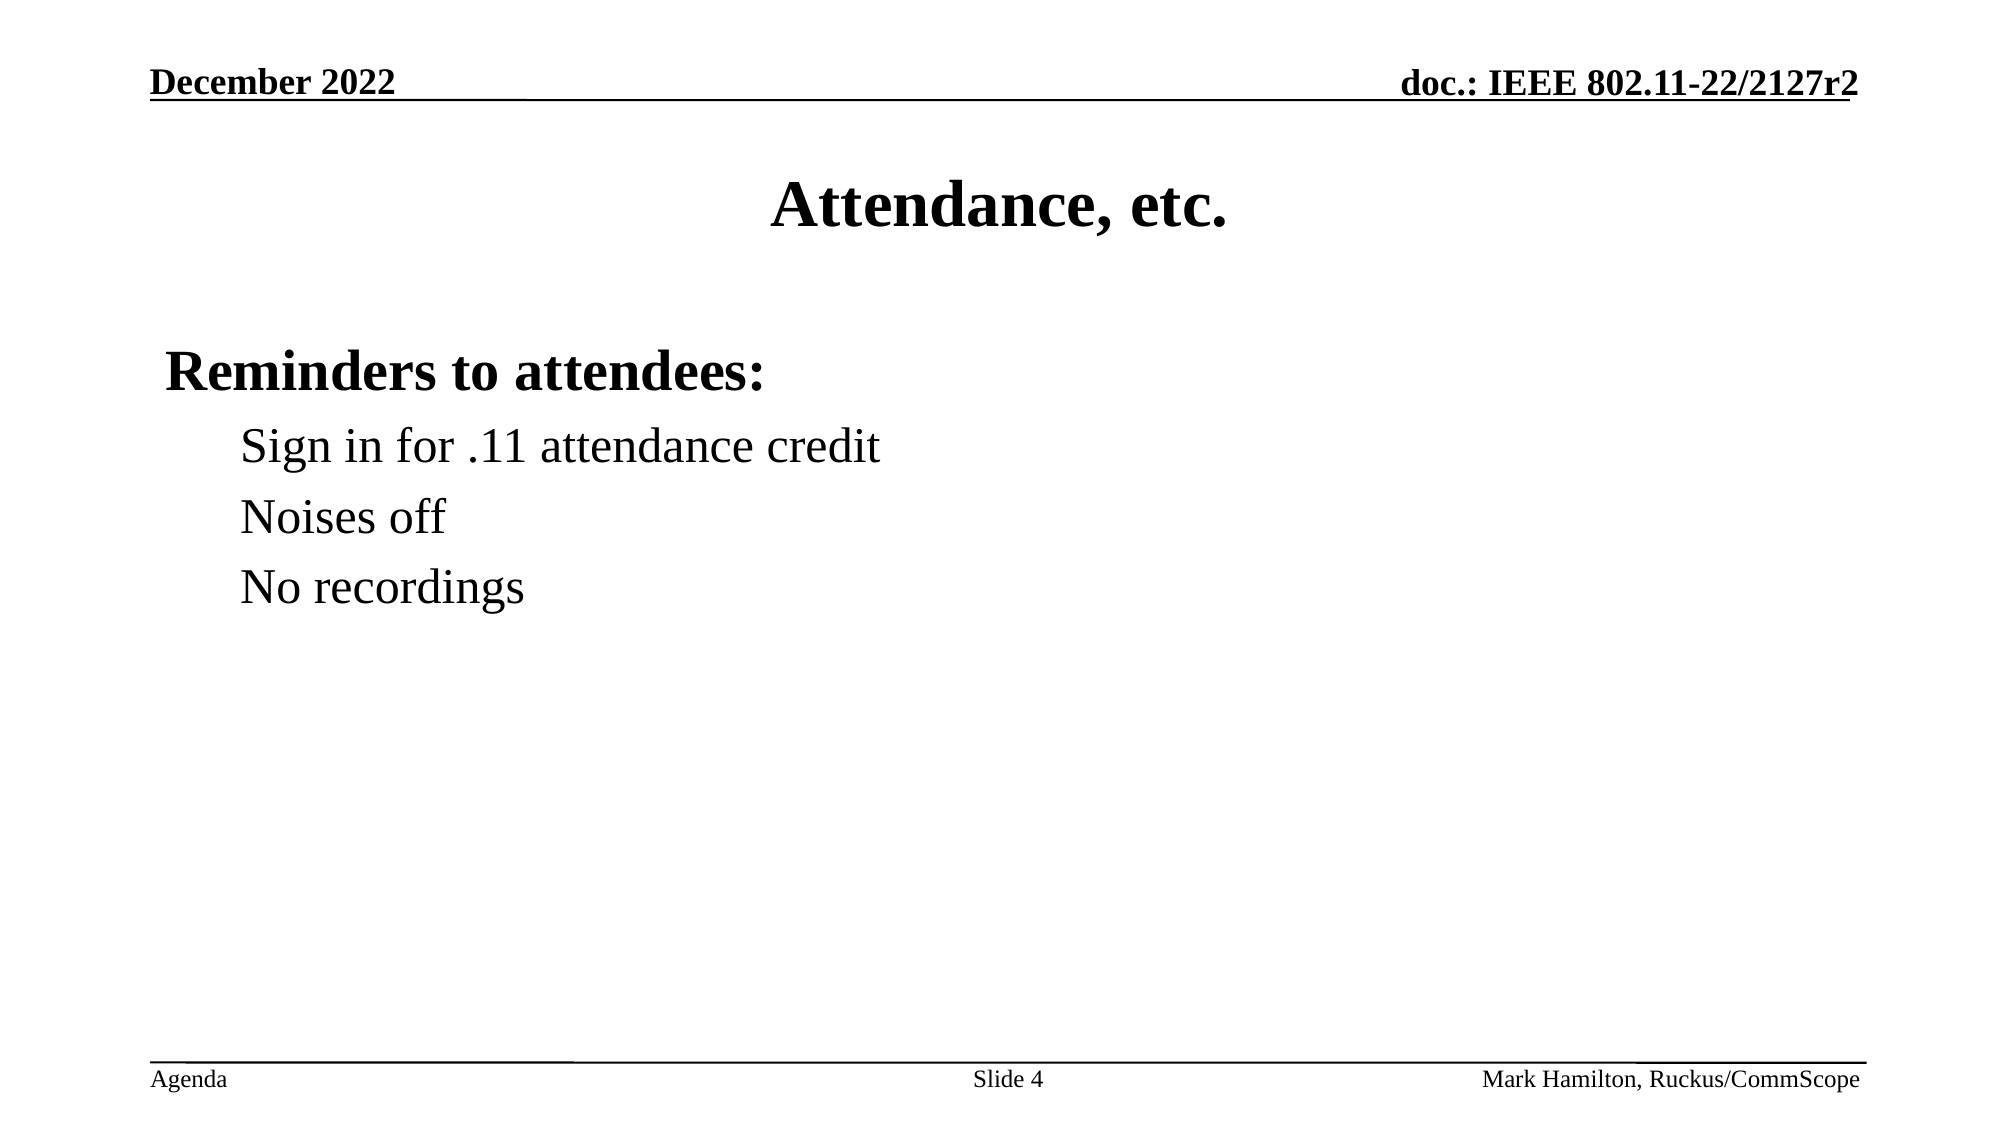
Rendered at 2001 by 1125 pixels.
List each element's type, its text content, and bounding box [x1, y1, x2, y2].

list Reminders to attendees: Sign in for .11 attendance credit Noises off No recordings [149, 324, 1850, 1000]
slide_number Slide 4 [950, 1061, 1067, 1123]
title Attendance, etc. [149, 112, 1850, 288]
